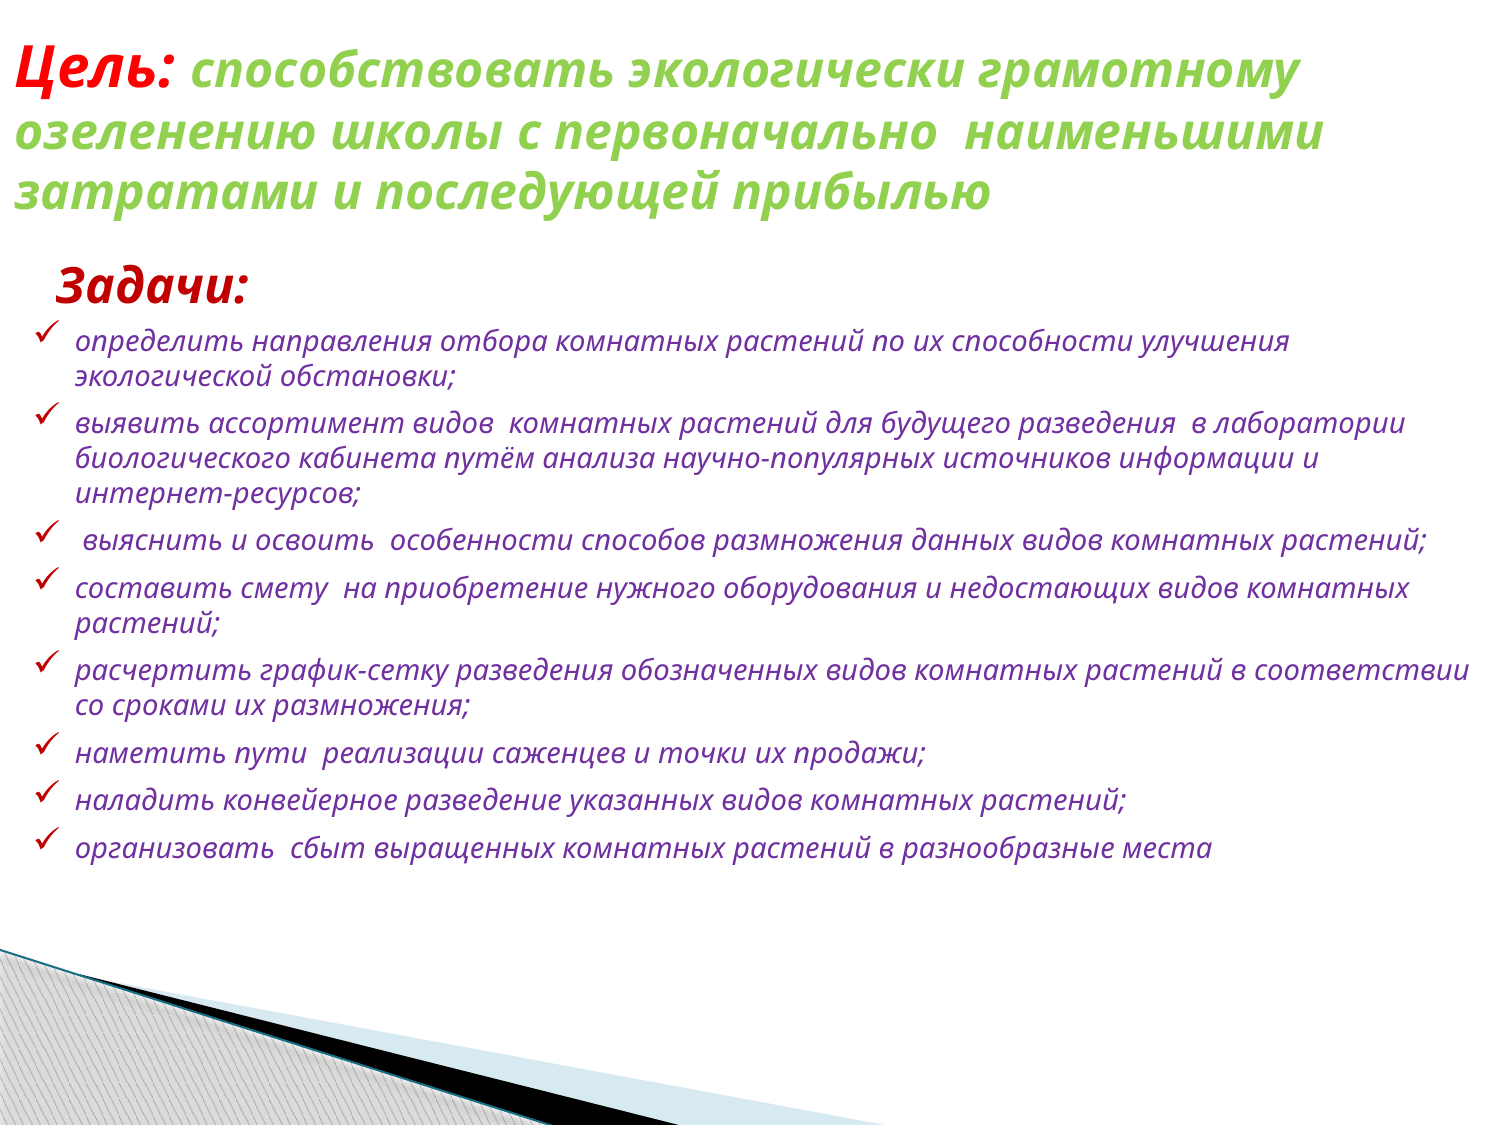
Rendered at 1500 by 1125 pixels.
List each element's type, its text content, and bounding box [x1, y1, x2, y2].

list определить направления отбора комнатных растений по их способности улучшения экологической обстановки; выявить ассортимент видов комнатных растений для будущего разведения в лаборатории биологического кабинета путём анализа научно-популярных источников информации и интернет-ресурсов; выяснить и освоить особенности способов размножения данных видов комнатных растений; составить смету на приобретение нужного оборудования и недостающих видов комнатных растений; расчертить график-сетку разведения обозначенных видов комнатных растений в соответствии со сроками их размножения; наметить пути реализации саженцев и точки их продажи; наладить конвейерное разведение указанных видов комнатных растений; организовать сбыт выращенных комнатных растений в разнообразные места [0, 314, 1500, 1104]
title Цель: способствовать экологически грамотному озеленению школы с первоначально наименьшими затратами и последующей прибылью [0, 2, 1483, 247]
text_box Задачи: [40, 245, 277, 321]
